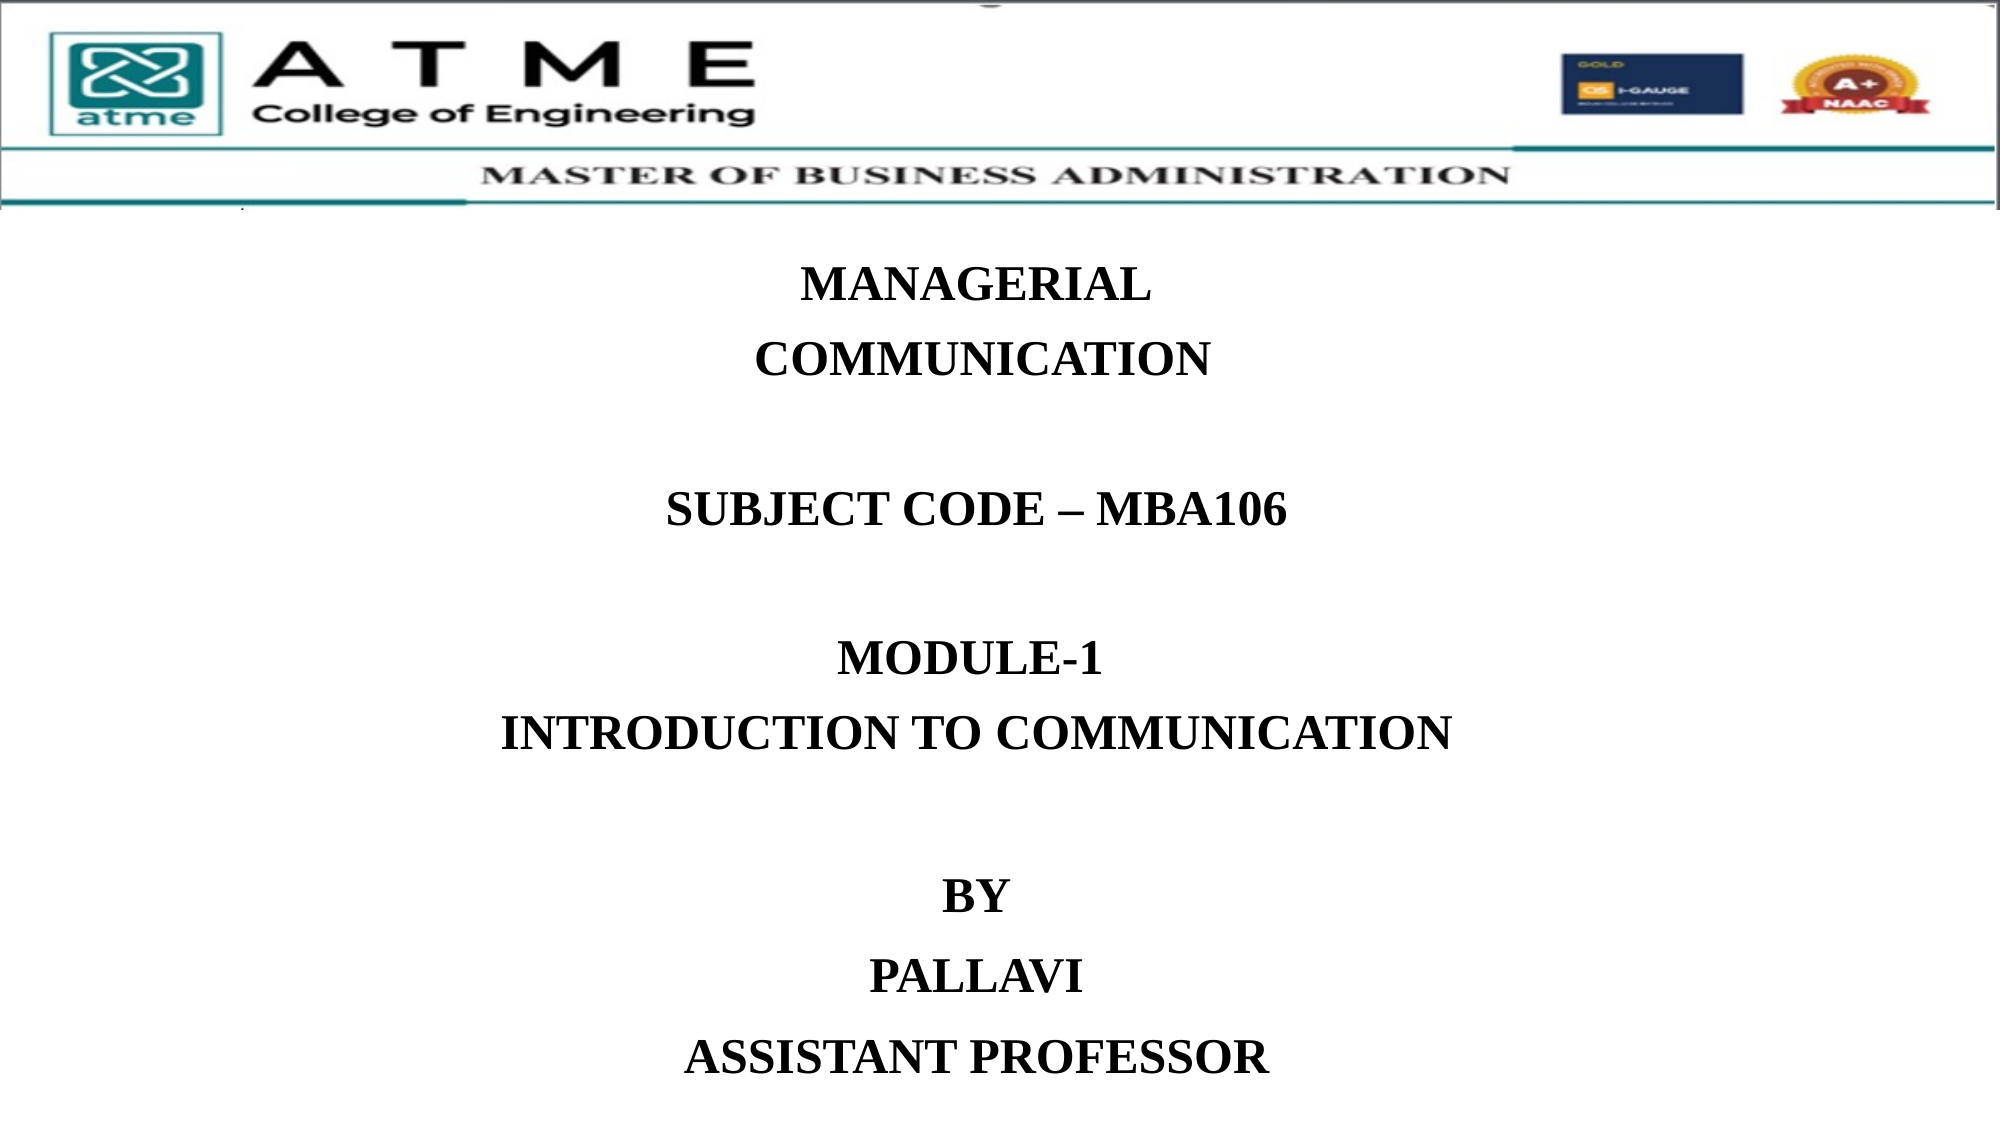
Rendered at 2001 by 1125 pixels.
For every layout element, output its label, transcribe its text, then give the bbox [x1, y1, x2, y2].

picture [0, 0, 2000, 210]
subtitle MANAGERIAL COMMUNICATION SUBJECT CODE – MBA106 MODULE-1 INTRODUCTION TO COMMUNICATION BY PALLAVI ASSISTANT PROFESSOR [226, 249, 1727, 1125]
